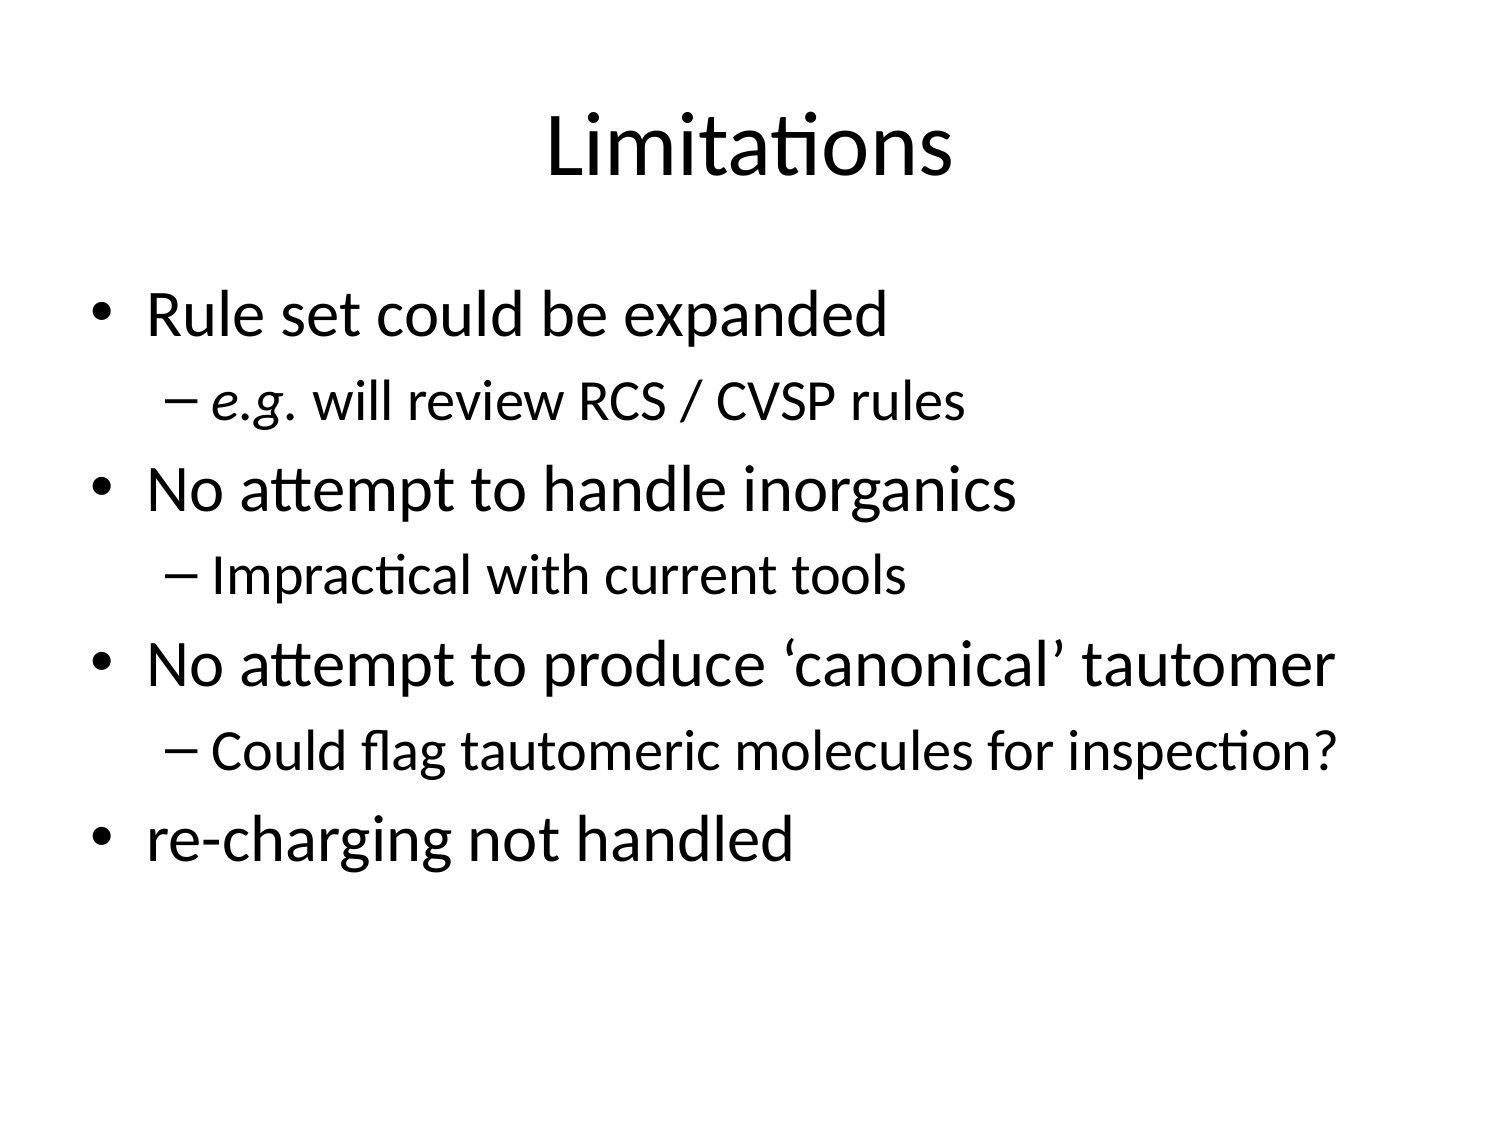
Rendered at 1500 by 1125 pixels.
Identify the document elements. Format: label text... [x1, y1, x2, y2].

title Limitations [75, 45, 1425, 233]
list Rule set could be expanded e.g. will review RCS / CVSP rules No attempt to handle inorganics Impractical with current tools No attempt to produce ‘canonical’ tautomer Could flag tautomeric molecules for inspection? re-charging not handled [75, 262, 1425, 1005]
